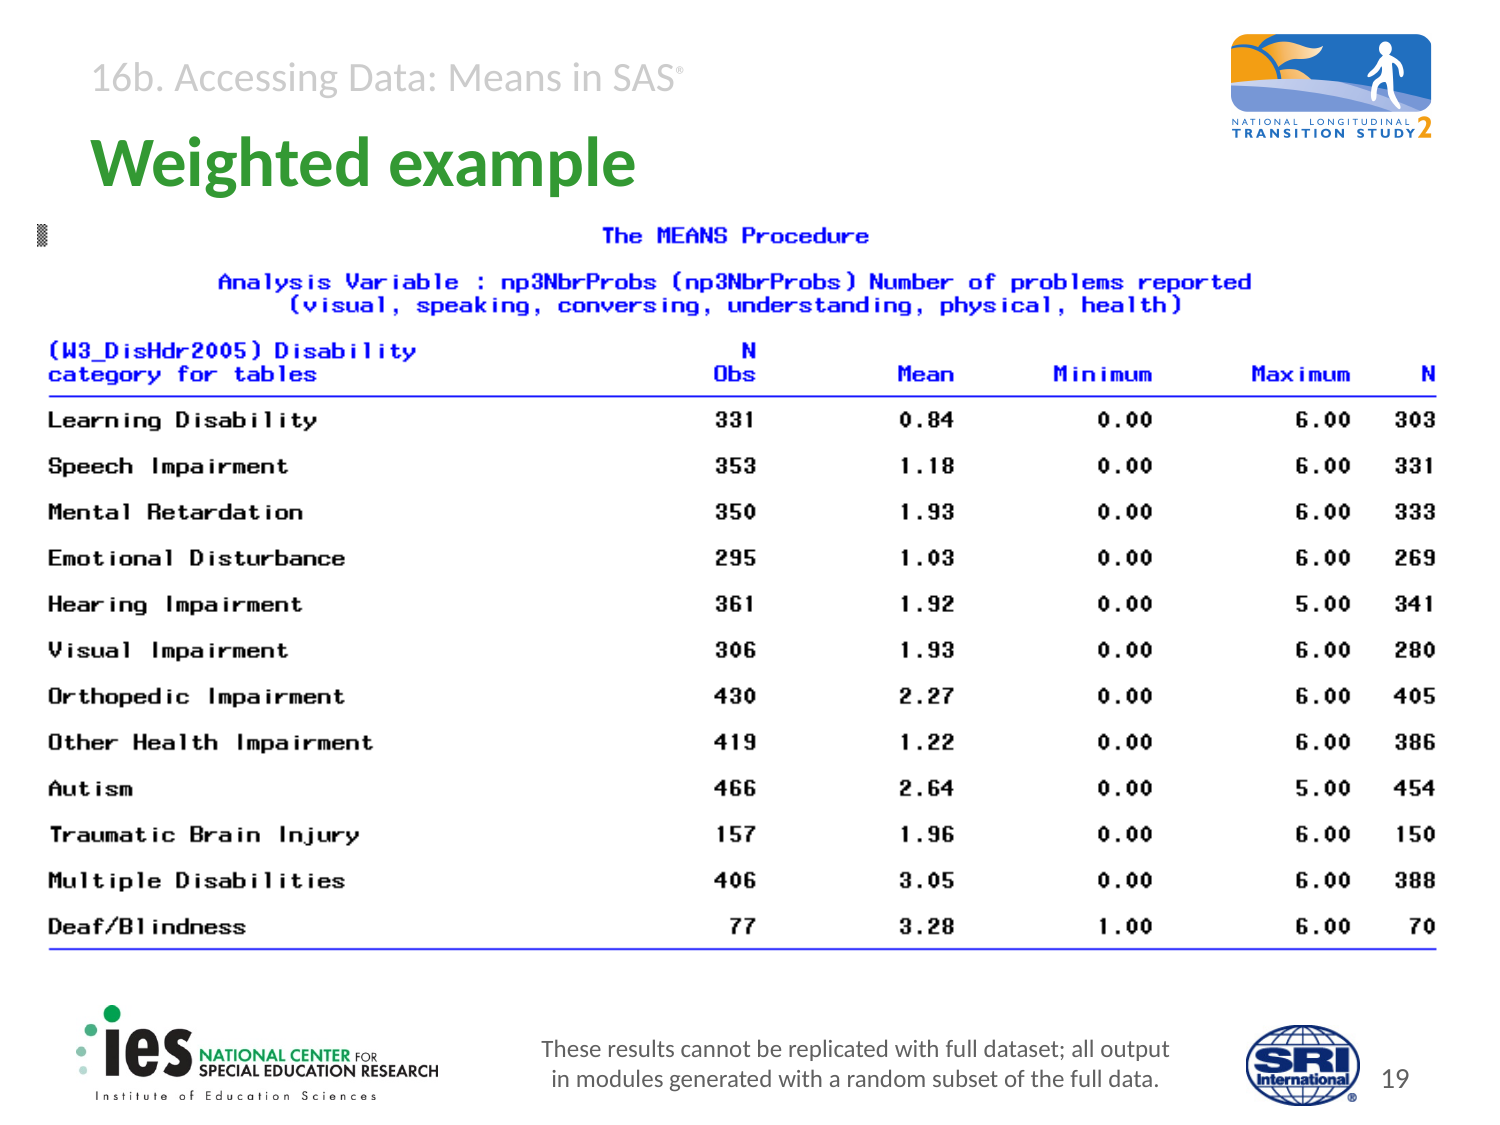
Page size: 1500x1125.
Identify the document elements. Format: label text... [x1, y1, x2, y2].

picture [76, 1005, 438, 1100]
title Weighted example [74, 90, 1426, 223]
footer These results cannot be replicated with full dataset; all output in modules generated with a random subset of the full data. [437, 1024, 1276, 1104]
slide_number 18 [1321, 1051, 1426, 1125]
picture [37, 224, 1451, 961]
picture [1246, 1025, 1360, 1106]
